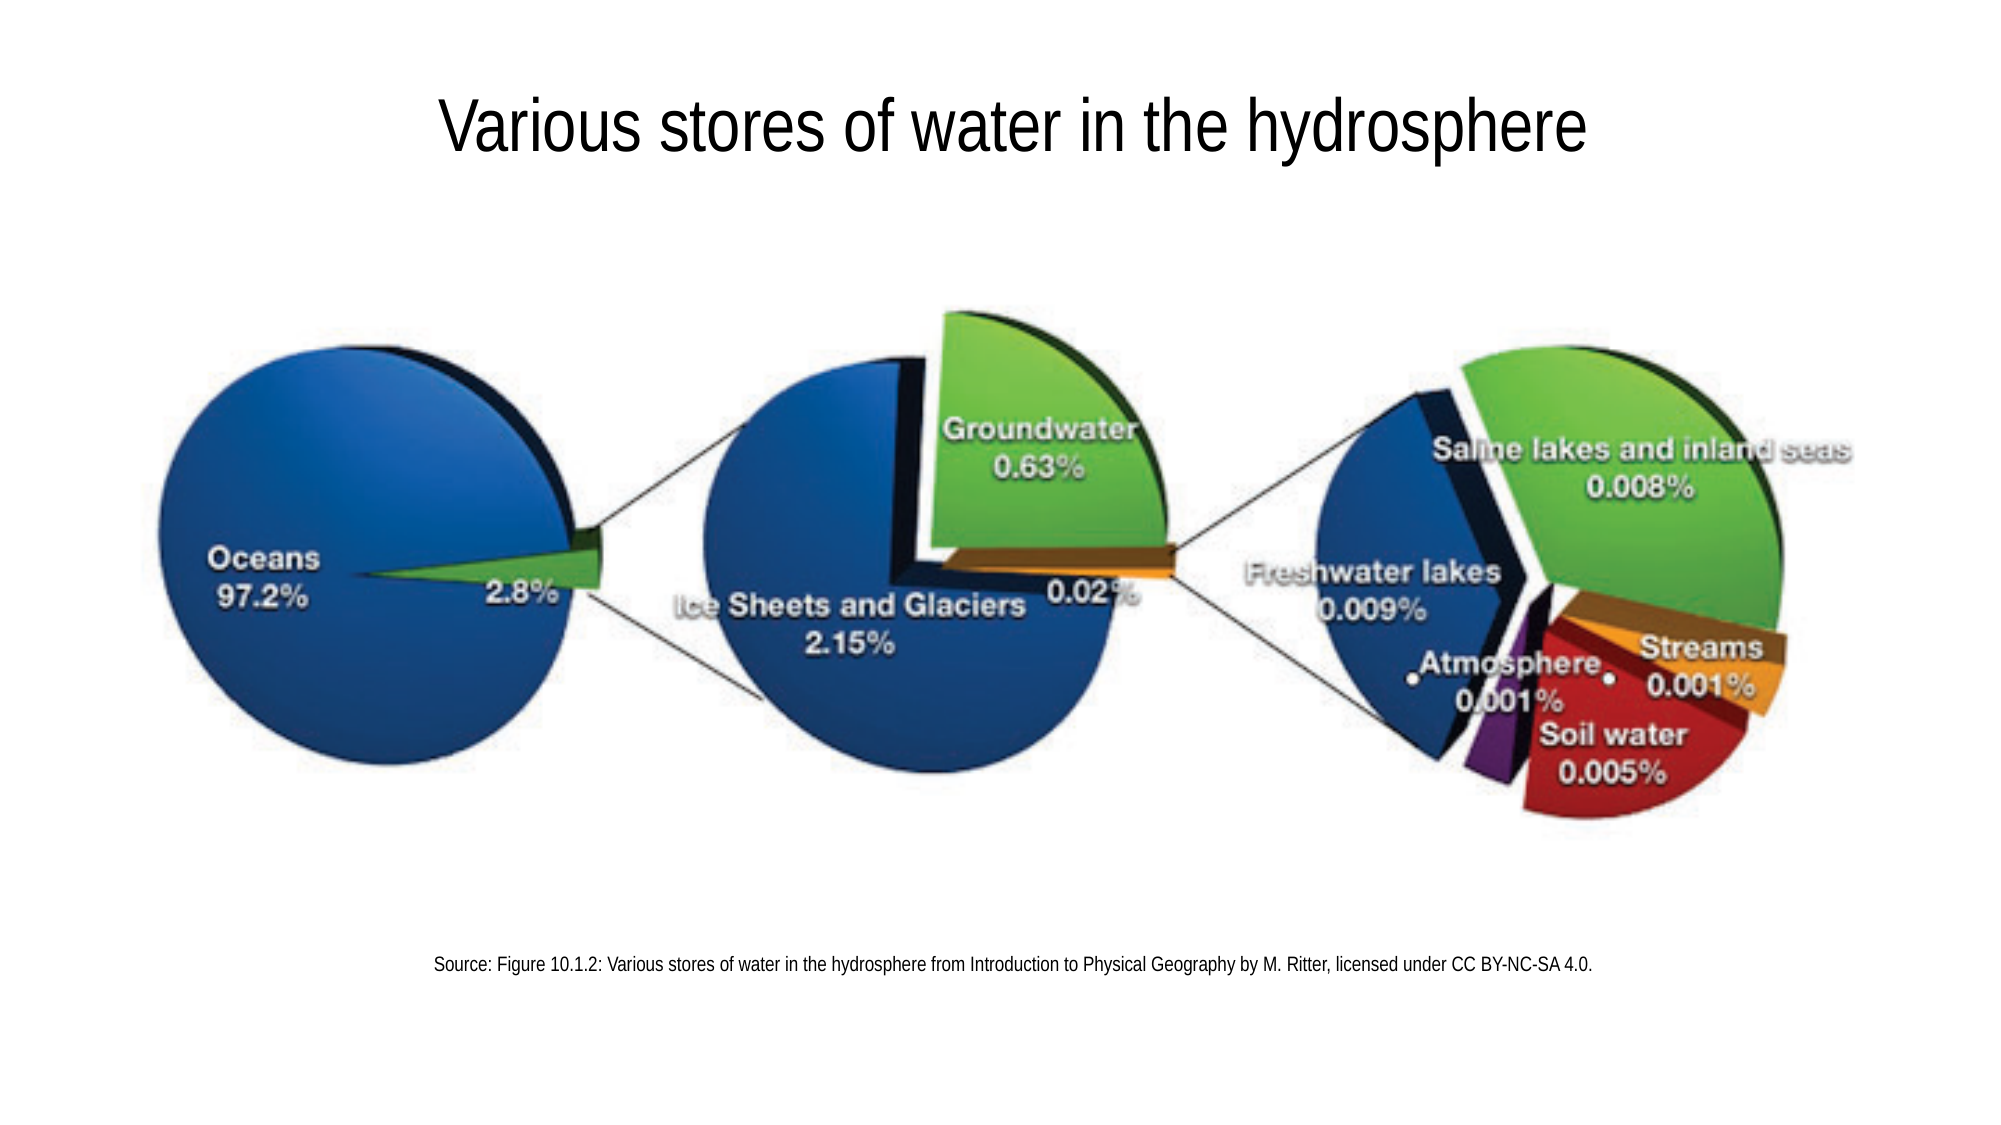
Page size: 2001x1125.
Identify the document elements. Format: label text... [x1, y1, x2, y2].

text_box Source: Figure 10.1.2: Various stores of water in the hydrosphere from Introduction to Physical Geography by M. Ritter, licensed under CC BY-NC-SA 4.0. [387, 943, 1640, 984]
title Various stores of water in the hydrosphere [151, 69, 1877, 186]
picture [98, 284, 1902, 922]
